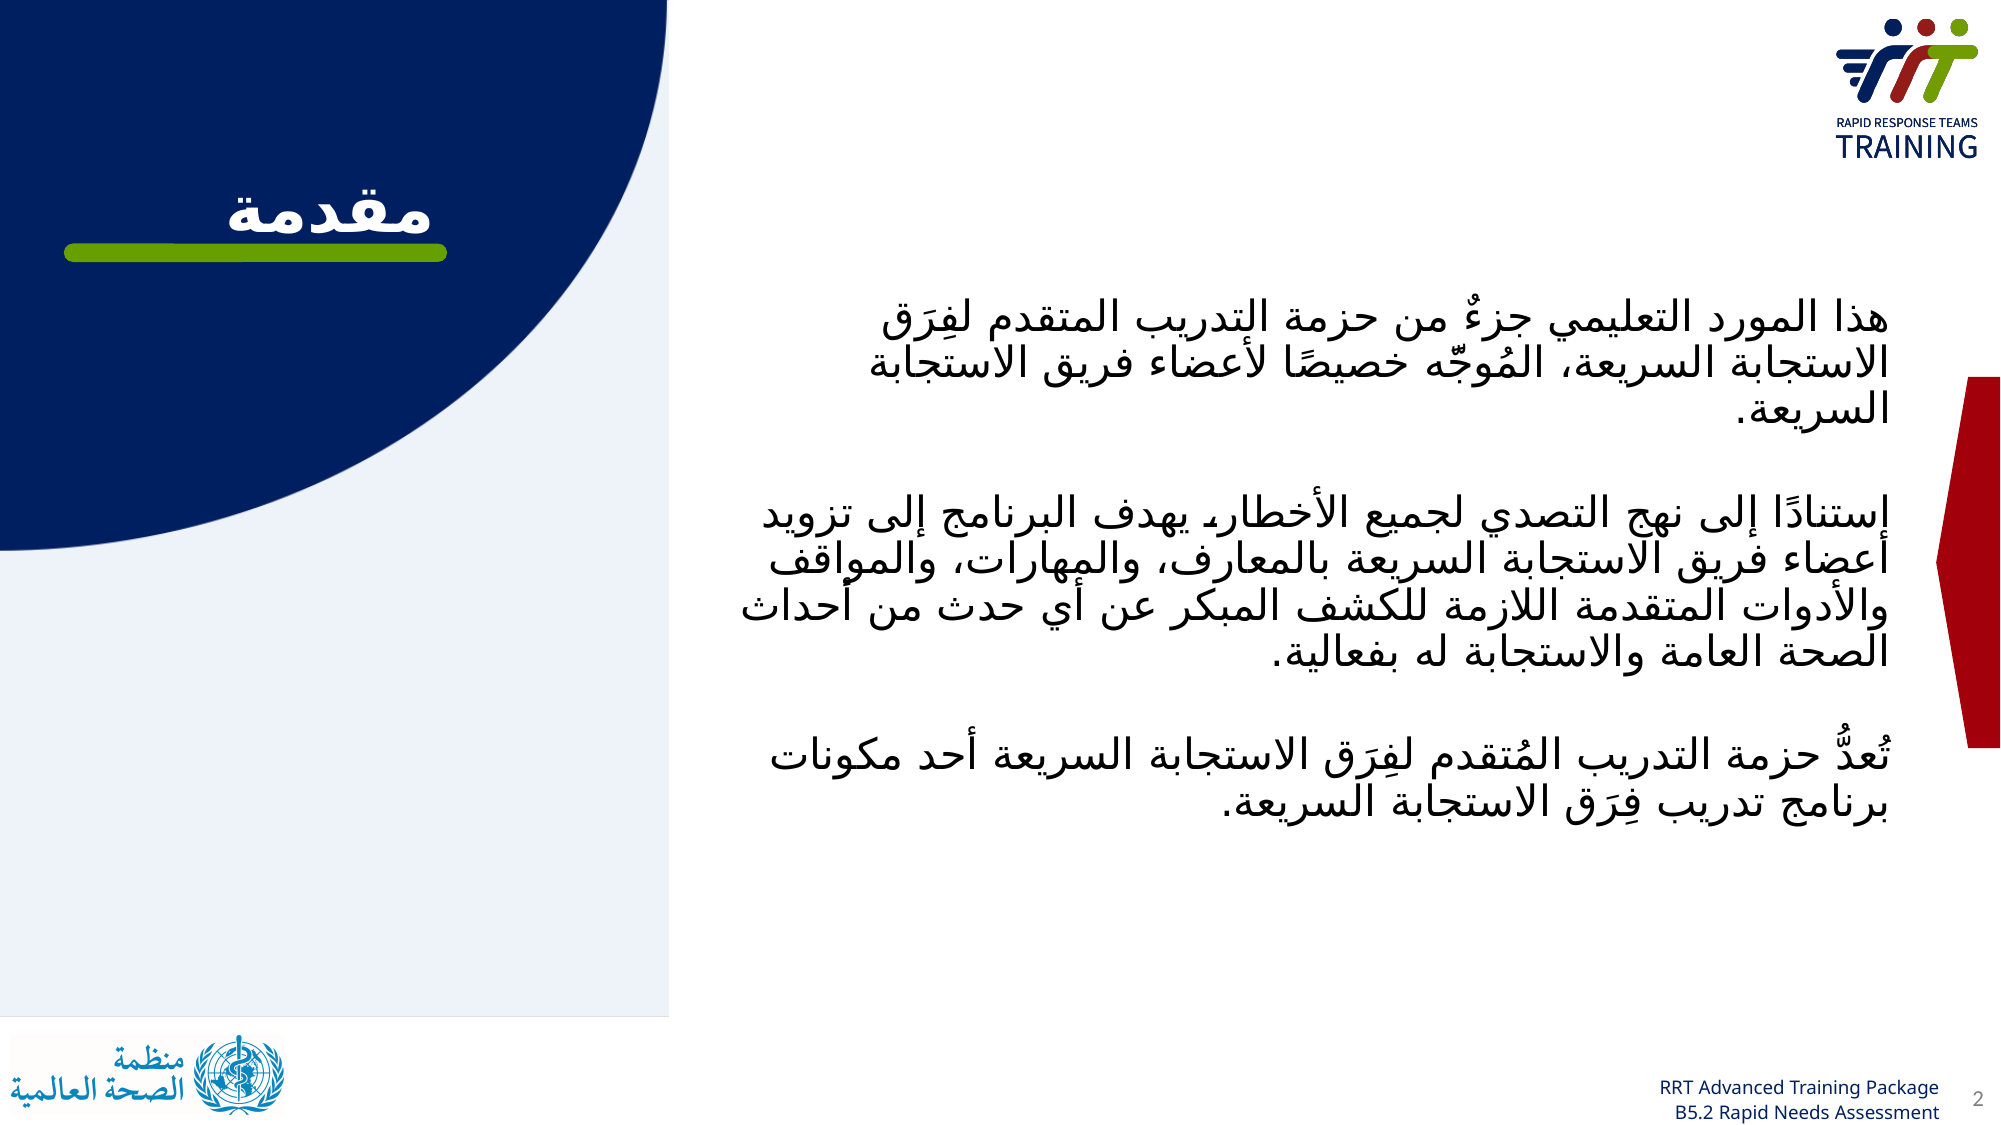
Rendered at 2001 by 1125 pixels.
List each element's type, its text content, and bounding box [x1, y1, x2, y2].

title مقدمة [67, 108, 436, 248]
picture [1835, 19, 1978, 167]
picture [241, 1050, 247, 1059]
picture [11, 1035, 284, 1115]
picture [0, 0, 669, 1018]
list هذا المورد التعليمي جزءٌ من حزمة التدريب المتقدم لفِرَق الاستجابة السريعة، المُوجَّه خصيصًا لأعضاء فريق الاستجابة السريعة. استنادًا إلى نهج التصدي لجميع الأخطار، يهدف البرنامج إلى تزويد أعضاء فريق الاستجابة السريعة بالمعارف، والمهارات، والمواقف والأدوات المتقدمة اللازمة للكشف المبكر عن أي حدث من أحداث الصحة العامة والاستجابة له بفعالية. تُعدُّ حزمة التدريب المُتقدم لفِرَق الاستجابة السريعة أحد مكونات برنامج تدريب فِرَق الاستجابة السريعة. [706, 293, 1892, 830]
